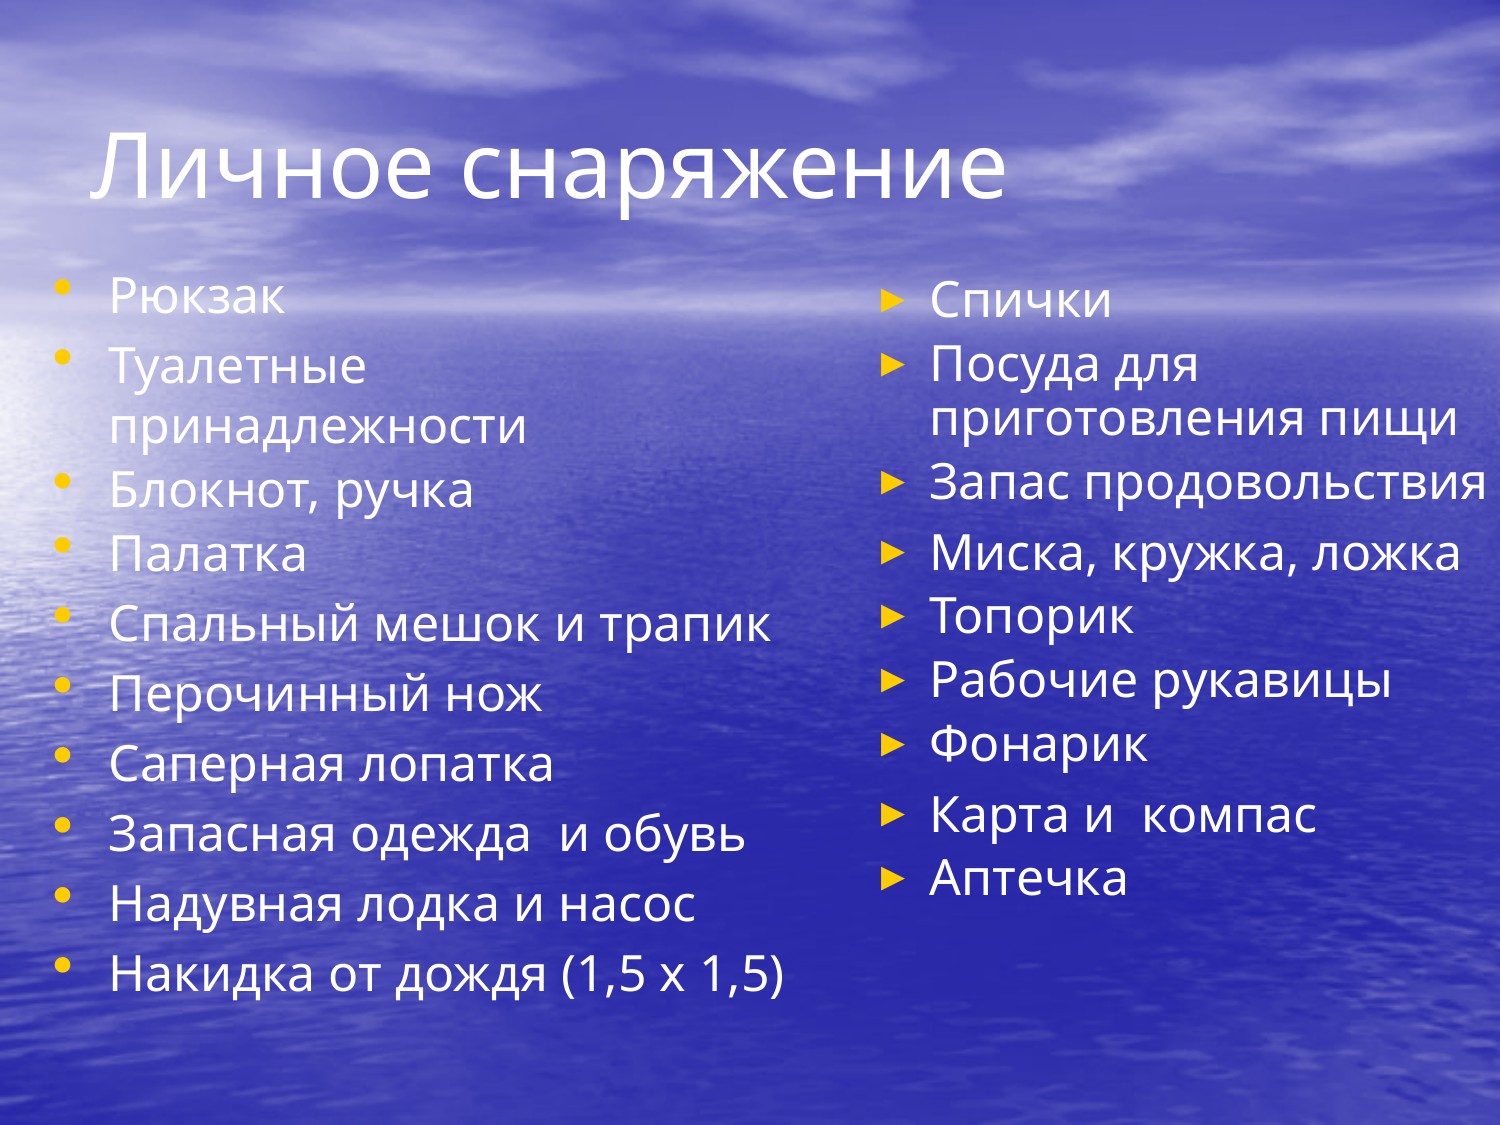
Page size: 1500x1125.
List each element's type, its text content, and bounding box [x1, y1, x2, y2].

list Рюкзак Туалетные принадлежности Блокнот, ручка Палатка Спальный мешок и трапик Перочинный нож Саперная лопатка Запасная одежда и обувь Надувная лодка и насос Накидка от дождя (1,5 х 1,5) [37, 262, 821, 1083]
title Личное снаряжение [75, 47, 1425, 275]
text_box Спички Посуда для приготовления пищи Запас продовольствия Миска, кружка, ложка Топорик Рабочие рукавицы Фонарик Карта и компас Аптечка [858, 267, 1500, 1006]
